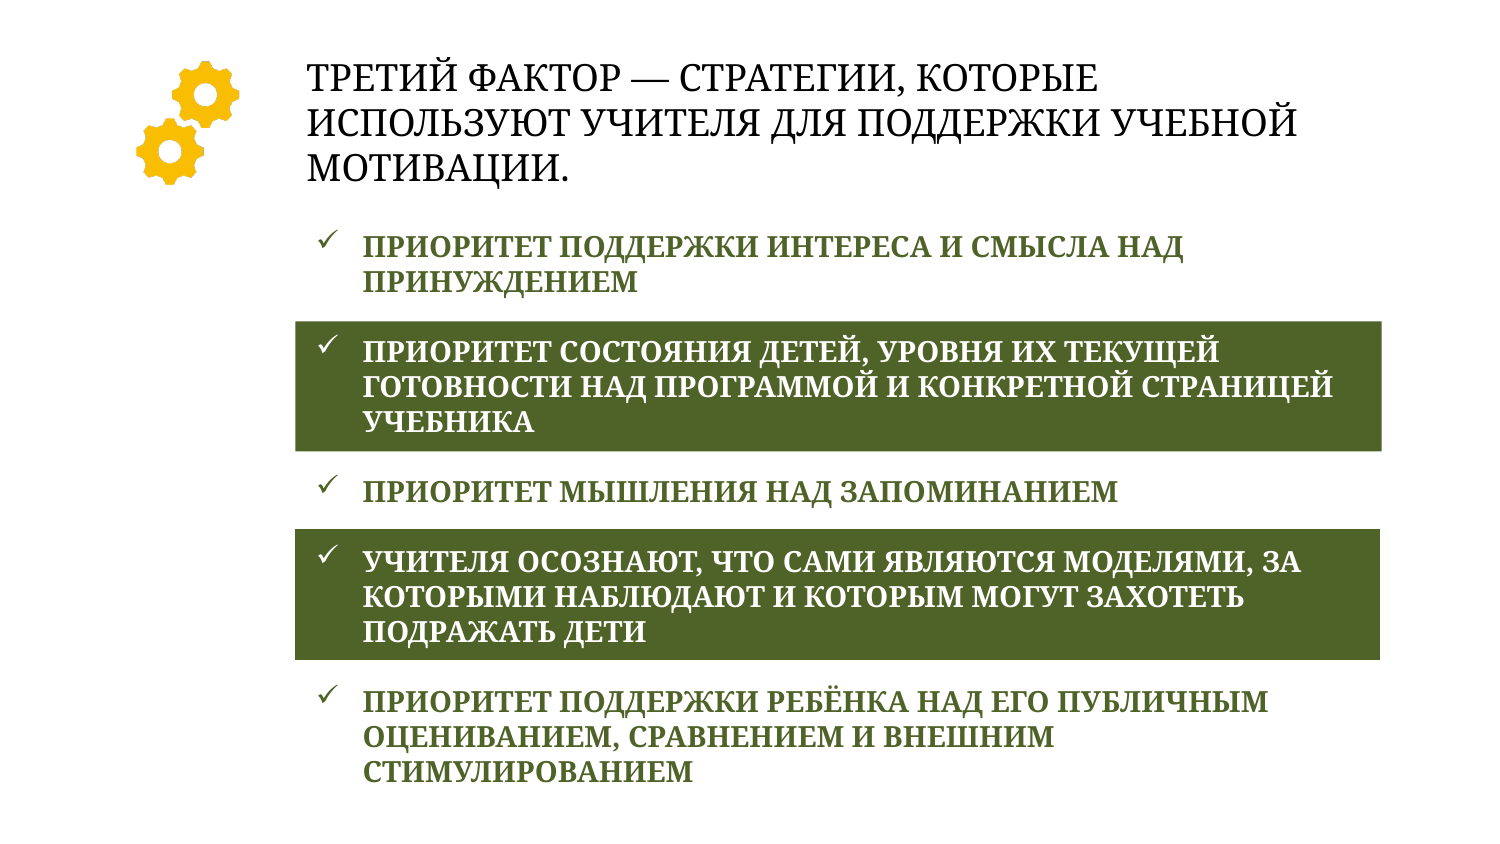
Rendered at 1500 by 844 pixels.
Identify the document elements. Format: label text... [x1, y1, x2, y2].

picture [111, 47, 263, 199]
text_box [293, 319, 301, 453]
text_box [1380, 319, 1384, 453]
text_box ТРЕТИЙ ФАКТОР — СТРАТЕГИИ, КОТОРЫЕ ИСПОЛЬЗУЮТ УЧИТЕЛЯ ДЛЯ ПОДДЕРЖКИ УЧЕБНОЙ МОТИВАЦИИ. [291, 46, 1355, 197]
picture [295, 529, 1380, 660]
text_box ПРИОРИТЕТ ПОДДЕРЖКИ ИНТЕРЕСА И СМЫСЛА НАД ПРИНУЖДЕНИЕМ ПРИОРИТЕТ СОСТОЯНИЯ ДЕТЕЙ, УРОВНЯ ИХ ТЕКУЩЕЙ ГОТОВНОСТИ НАД ПРОГРАММОЙ И КОНКРЕТНОЙ СТРАНИЦЕЙ УЧЕБНИКА ПРИОРИТЕТ МЫШЛЕНИЯ НАД ЗАПОМИНАНИЕМ УЧИТЕЛЯ ОСОЗНАЮТ, ЧТО САМИ ЯВЛЯЮТСЯ МОДЕЛЯМИ, ЗА КОТОРЫМИ НАБЛЮДАЮТ И КОТОРЫМ МОГУТ ЗАХОТЕТЬ ПОДРАЖАТЬ ДЕТИ ПРИОРИТЕТ ПОДДЕРЖКИ РЕБЁНКА НАД ЕГО ПУБЛИЧНЫМ ОЦЕНИВАНИЕМ, СРАВНЕНИЕМ И ВНЕШНИМ СТИМУЛИРОВАНИЕМ [301, 667, 1380, 844]
text_box ПРИОРИТЕТ ПОДДЕРЖКИ ИНТЕРЕСА И СМЫСЛА НАД ПРИНУЖДЕНИЕМ ПРИОРИТЕТ СОСТОЯНИЯ ДЕТЕЙ, УРОВНЯ ИХ ТЕКУЩЕЙ ГОТОВНОСТИ НАД ПРОГРАММОЙ И КОНКРЕТНОЙ СТРАНИЦЕЙ УЧЕБНИКА ПРИОРИТЕТ МЫШЛЕНИЯ НАД ЗАПОМИНАНИЕМ УЧИТЕЛЯ ОСОЗНАЮТ, ЧТО САМИ ЯВЛЯЮТСЯ МОДЕЛЯМИ, ЗА КОТОРЫМИ НАБЛЮДАЮТ И КОТОРЫМ МОГУТ ЗАХОТЕТЬ ПОДРАЖАТЬ ДЕТИ ПРИОРИТЕТ ПОДДЕРЖКИ РЕБЁНКА НАД ЕГО ПУБЛИЧНЫМ ОЦЕНИВАНИЕМ, СРАВНЕНИЕМ И ВНЕШНИМ СТИМУЛИРОВАНИЕМ [301, 221, 1380, 529]
